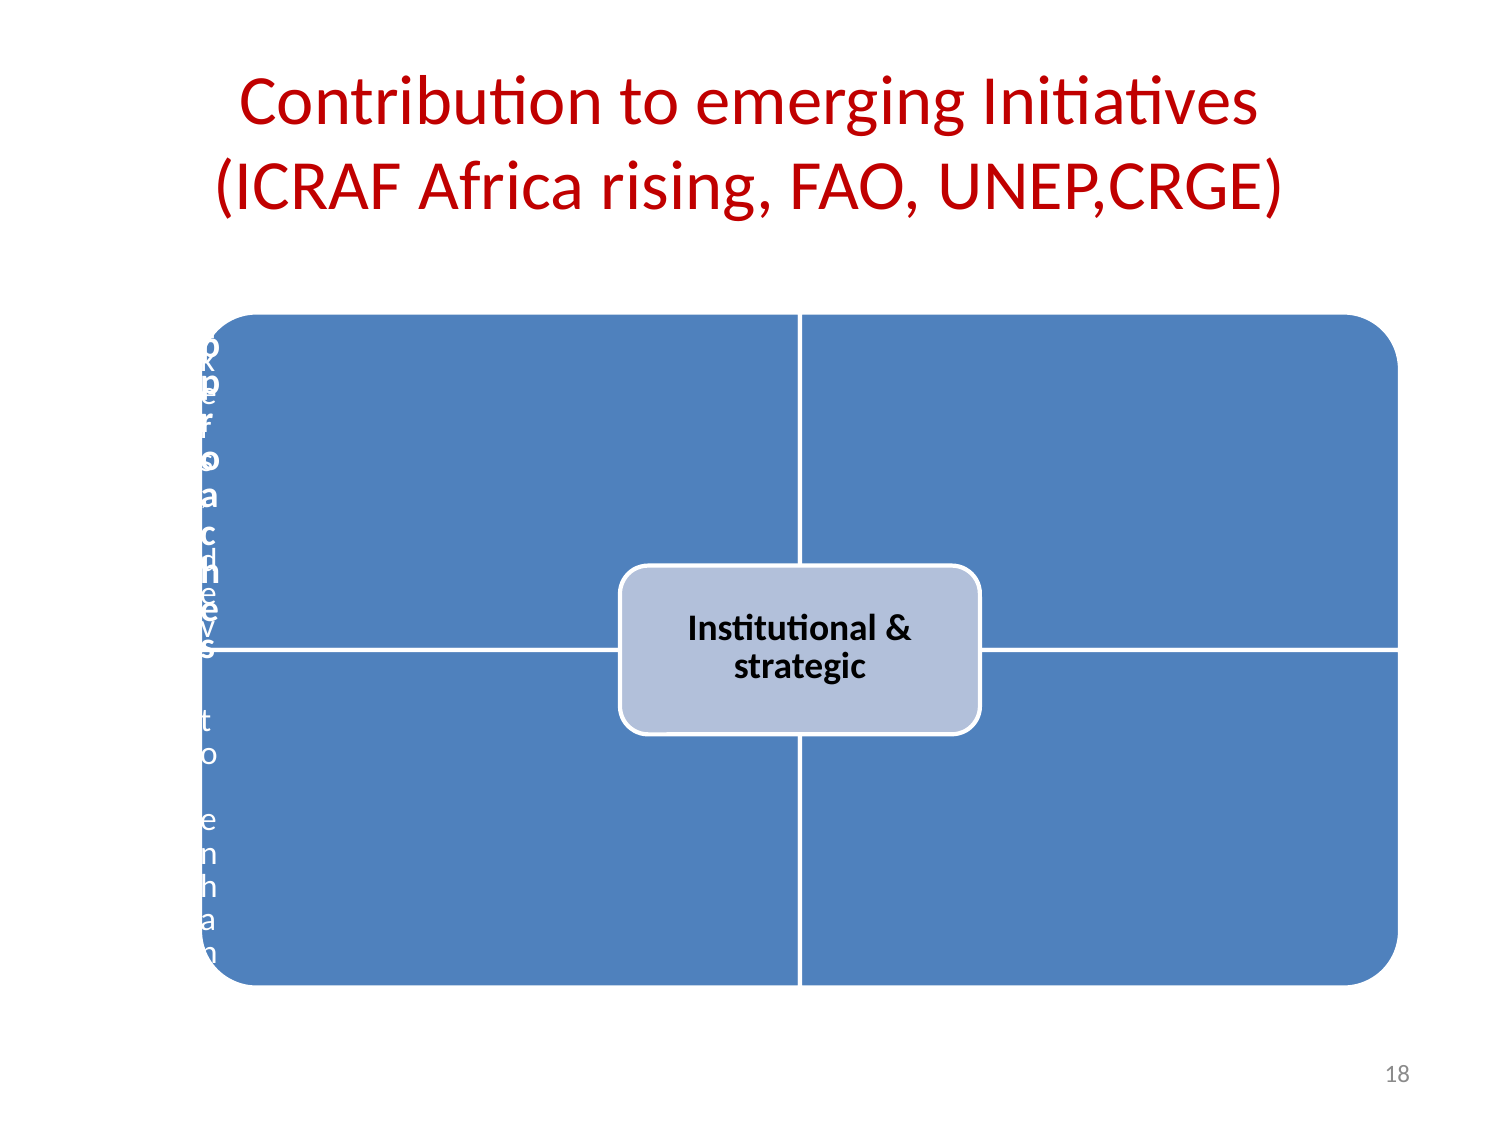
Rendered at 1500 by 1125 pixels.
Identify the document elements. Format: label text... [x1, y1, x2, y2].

slide_number 18 [1074, 1042, 1425, 1103]
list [199, 312, 1401, 988]
title Contribution to emerging Initiatives (ICRAF Africa rising, FAO, UNEP,CRGE) [75, 45, 1425, 233]
